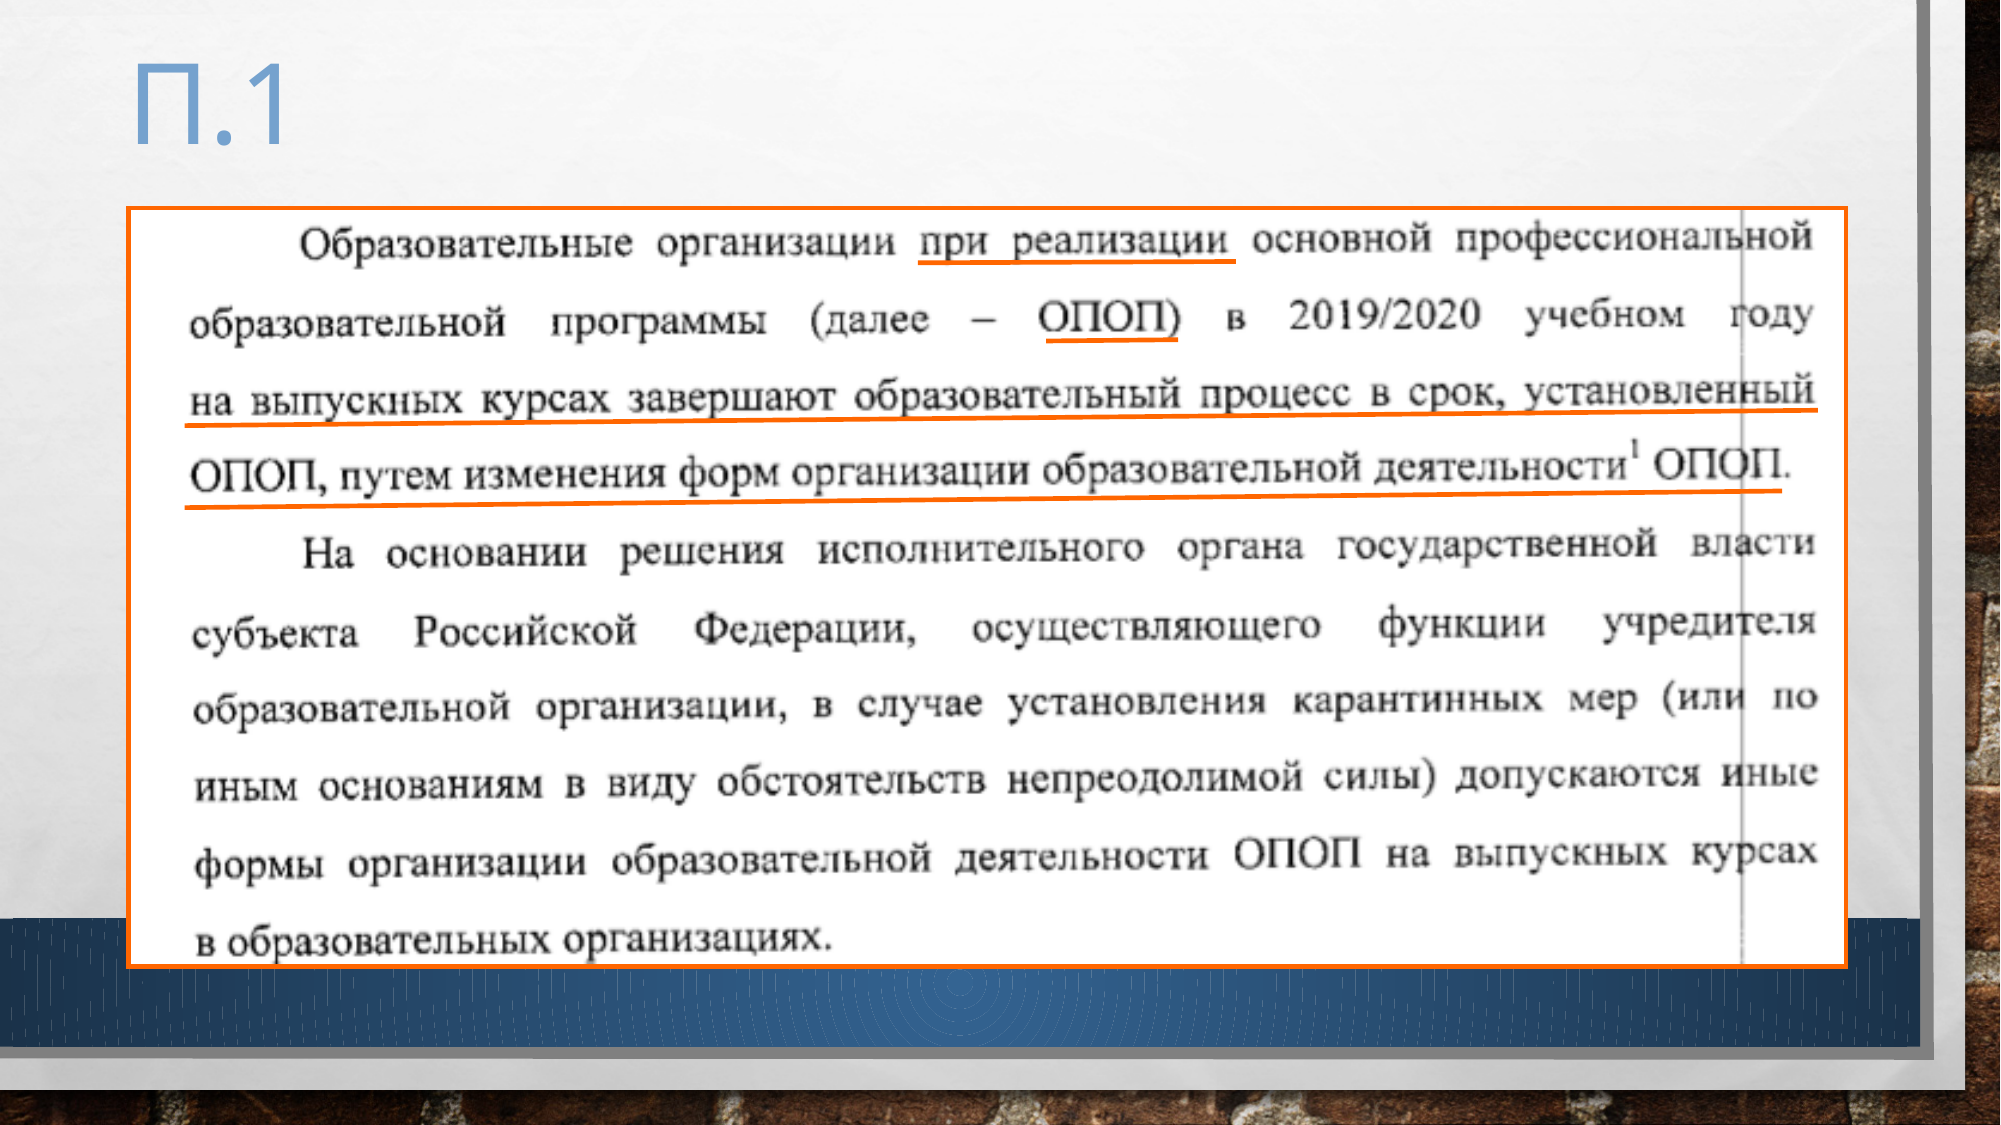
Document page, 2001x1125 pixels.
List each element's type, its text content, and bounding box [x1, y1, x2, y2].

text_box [184, 409, 1819, 426]
title П.1 [112, 38, 1818, 177]
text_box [184, 490, 1783, 508]
picture [130, 209, 1845, 965]
picture [0, 0, 2000, 1125]
